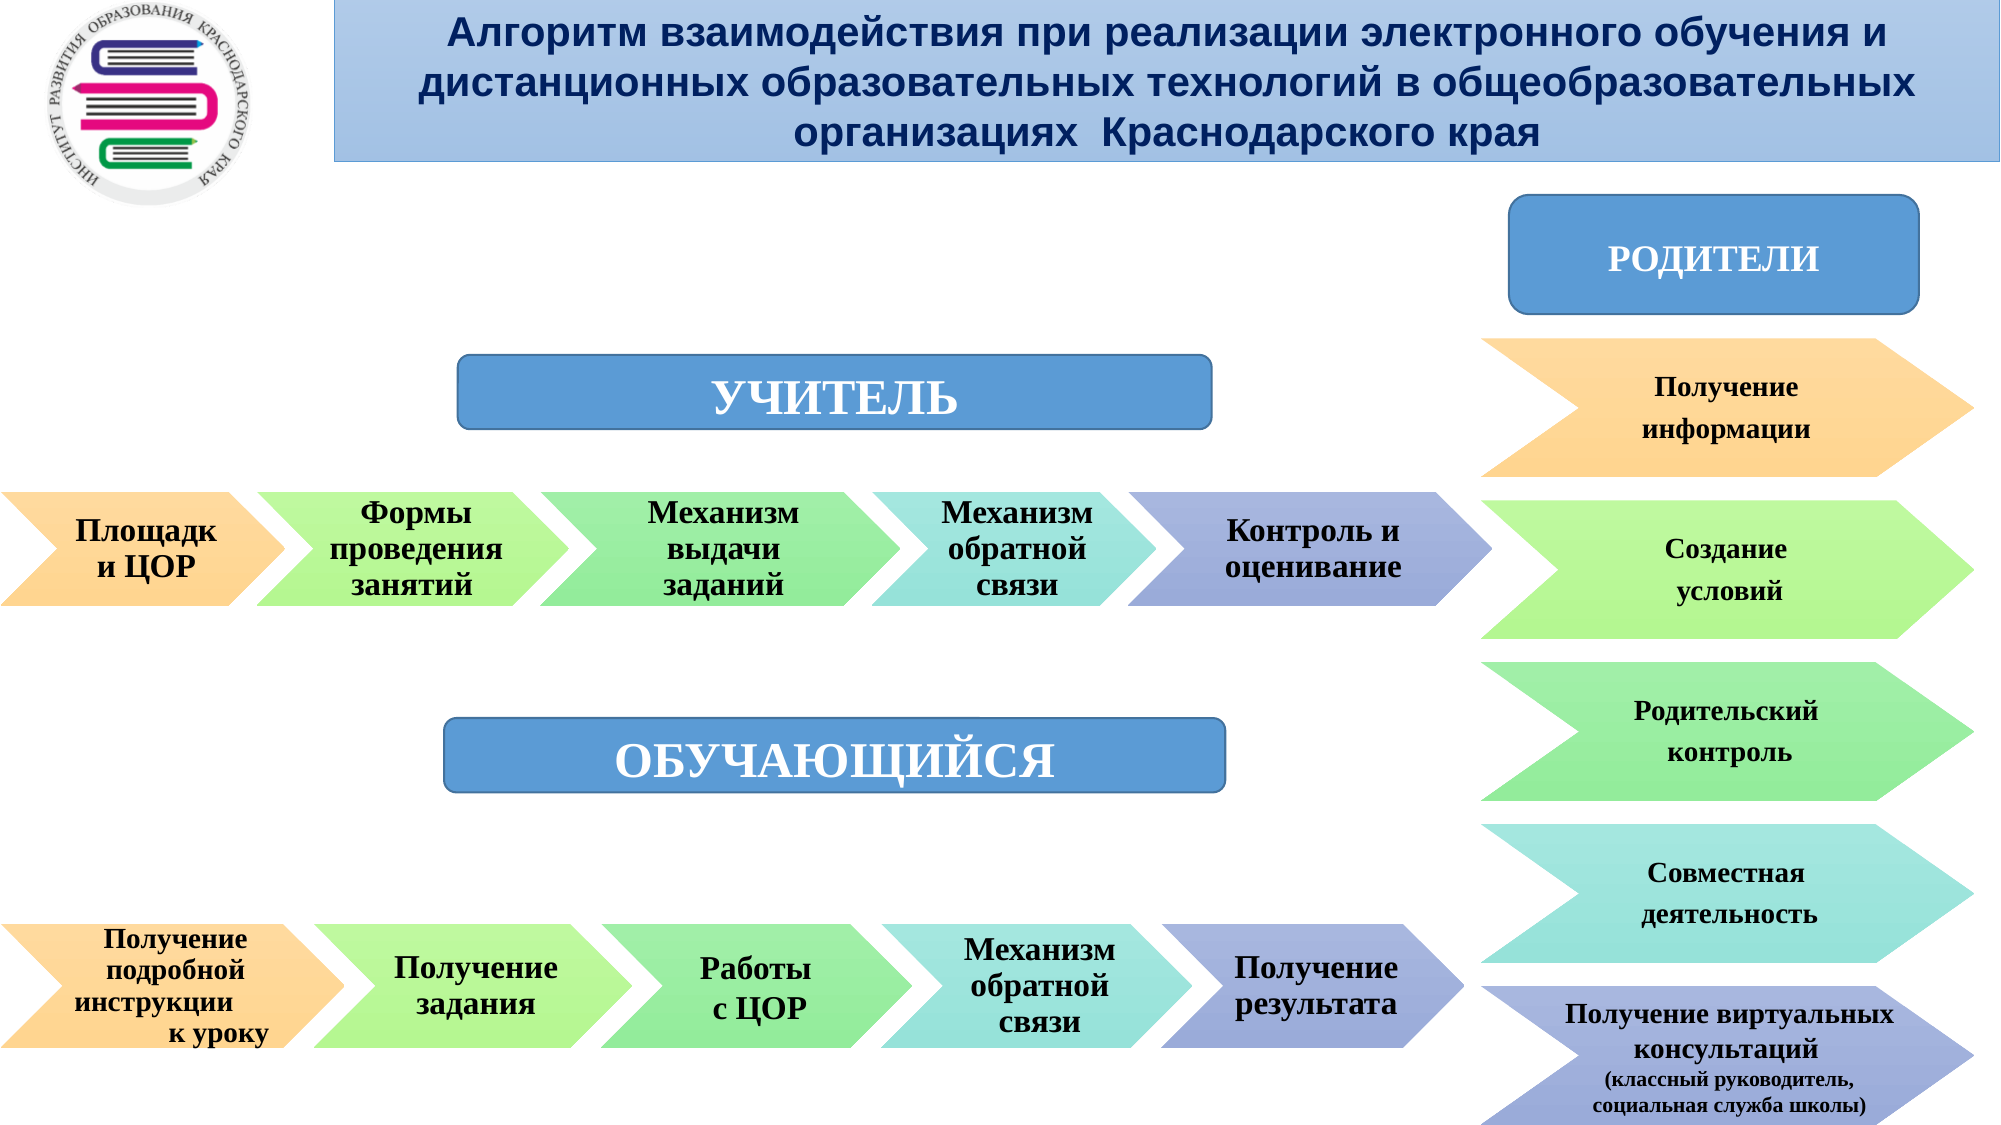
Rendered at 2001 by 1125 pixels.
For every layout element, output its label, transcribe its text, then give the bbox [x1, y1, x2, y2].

text_box ОБУЧАЮЩИЙСЯ [444, 717, 1226, 793]
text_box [0, 899, 1466, 1072]
text_box РОДИТЕЛИ [1508, 194, 1919, 315]
picture [44, 0, 253, 208]
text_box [0, 477, 1480, 620]
text_box Алгоритм взаимодействия при реализации электронного обучения и дистанционных образовательных технологий в общеобразовательных организациях Краснодарского края [334, 0, 2000, 162]
text_box УЧИТЕЛЬ [457, 354, 1212, 430]
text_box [1480, 338, 1975, 1125]
